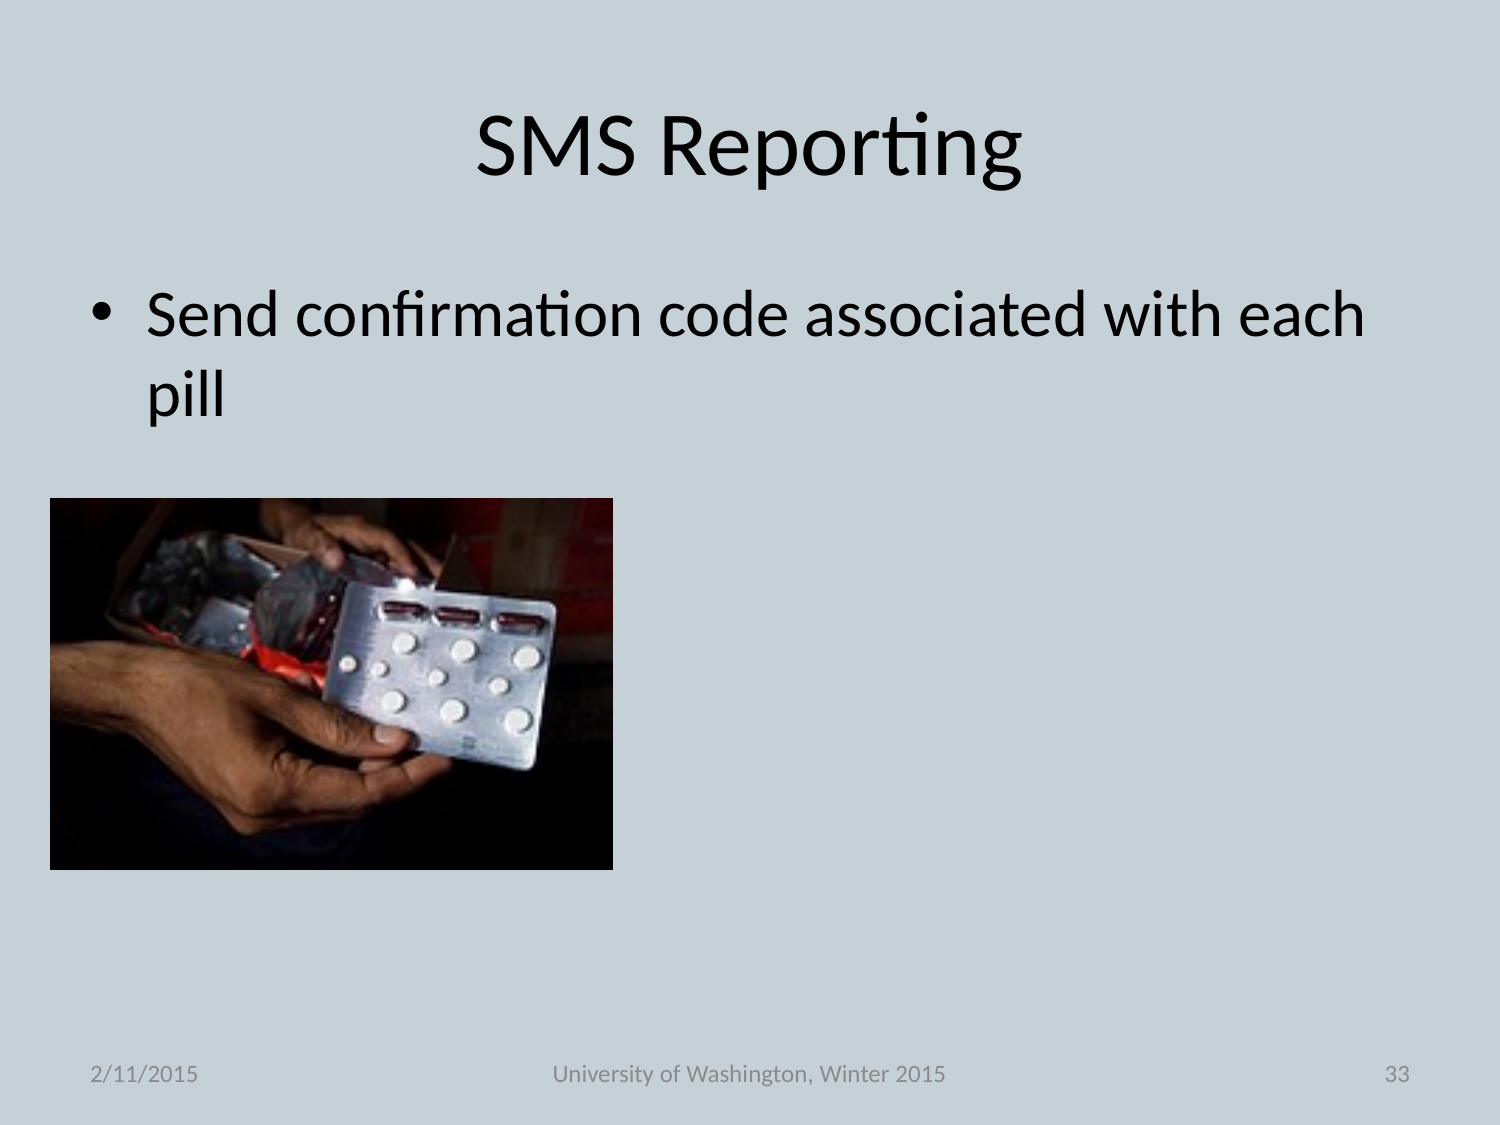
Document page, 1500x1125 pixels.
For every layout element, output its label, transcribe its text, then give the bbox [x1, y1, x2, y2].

list Send confirmation code associated with each pill [75, 262, 1425, 1005]
picture [49, 498, 613, 871]
slide_number 33 [1074, 1042, 1425, 1103]
footer University of Washington, Winter 2015 [512, 1042, 988, 1103]
title SMS Reporting [75, 45, 1425, 233]
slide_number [75, 1042, 425, 1103]
